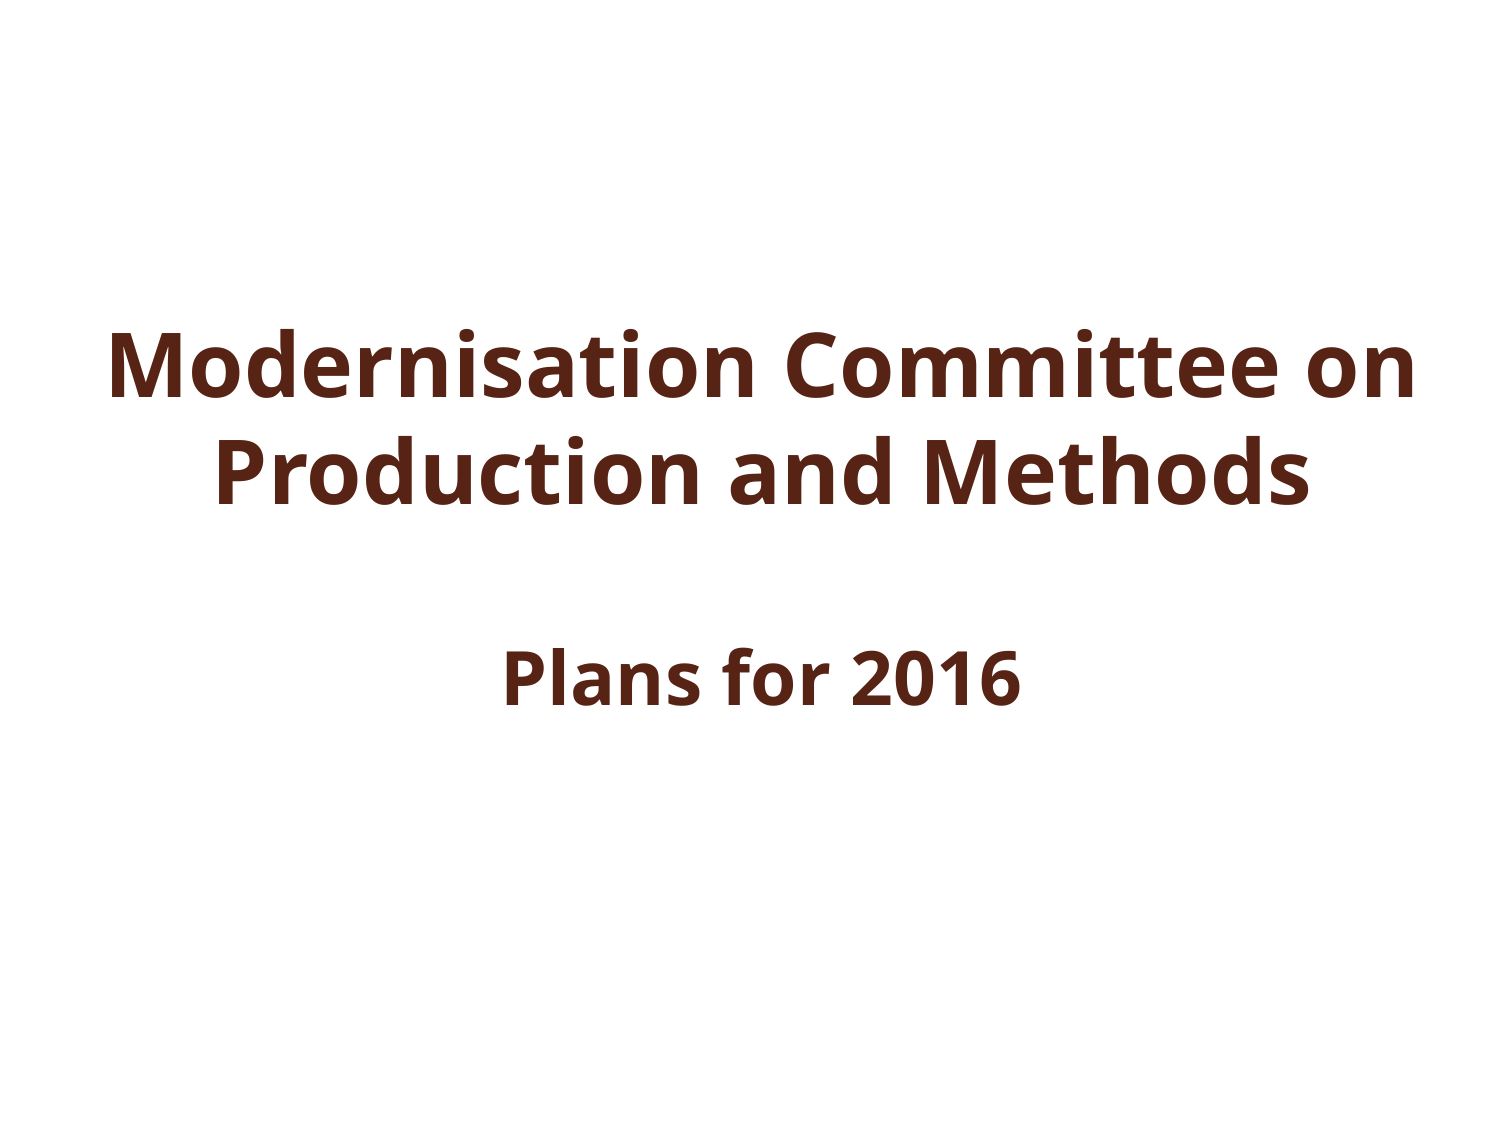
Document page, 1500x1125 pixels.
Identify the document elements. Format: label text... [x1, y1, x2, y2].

title Modernisation Committee on Production and Methods Plans for 2016 [100, 66, 1424, 728]
